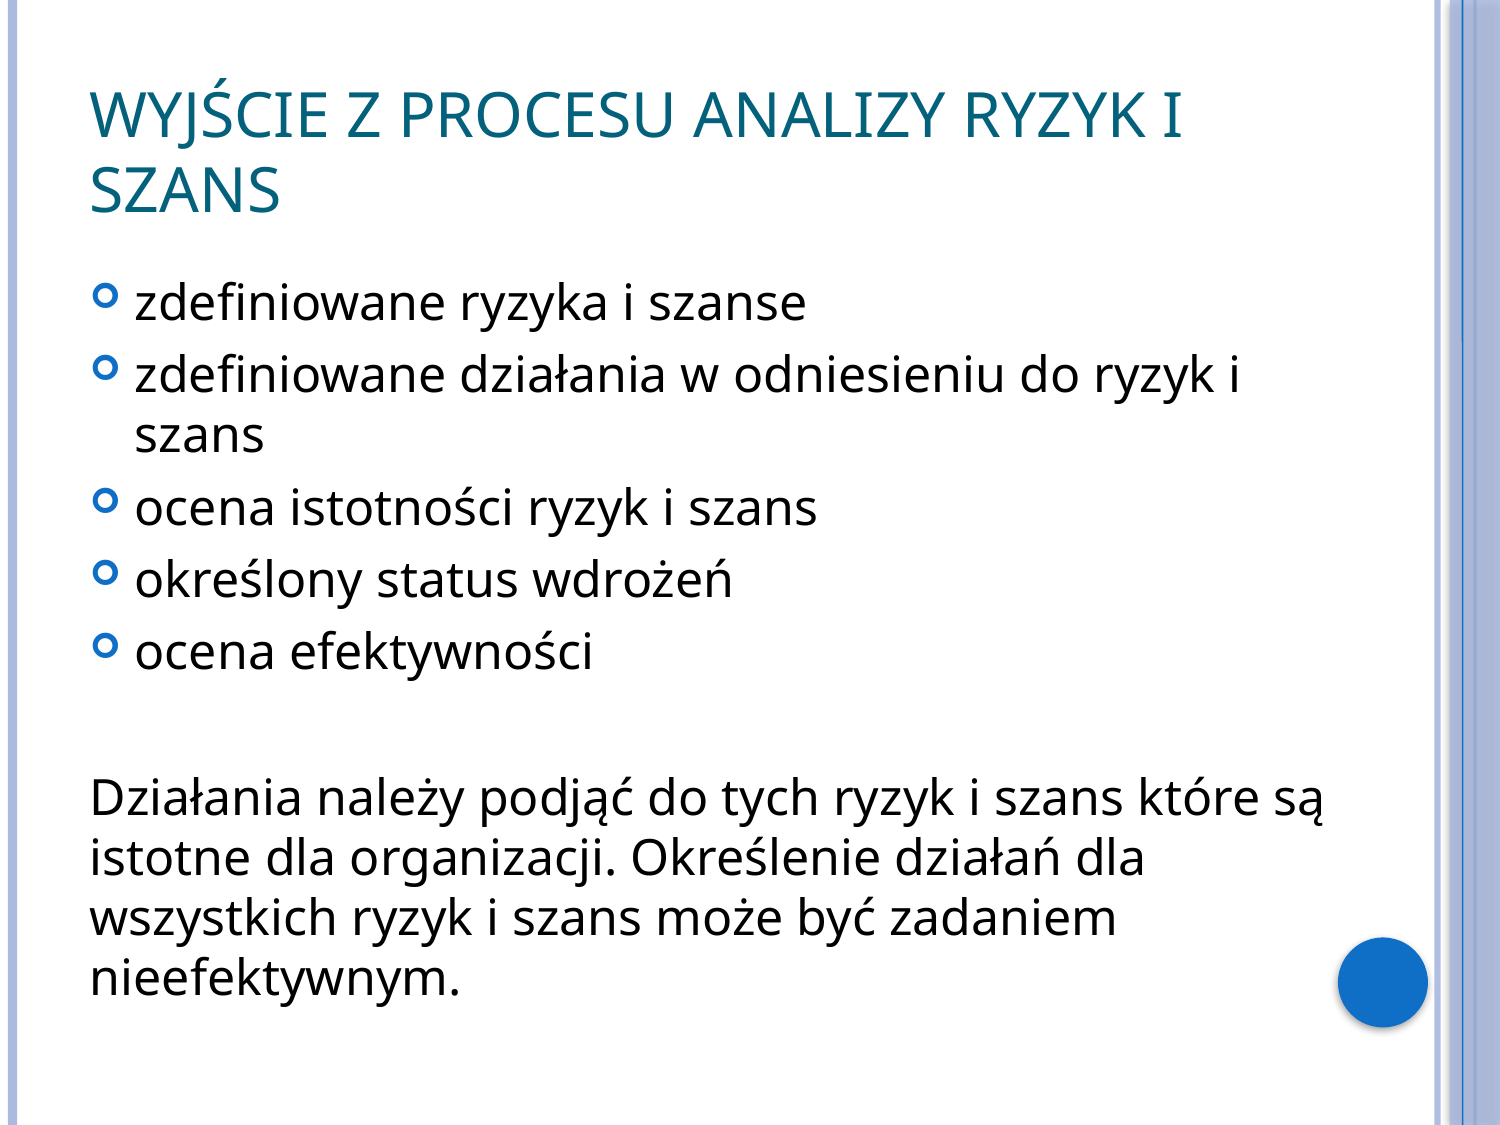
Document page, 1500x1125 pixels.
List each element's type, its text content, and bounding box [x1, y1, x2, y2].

list zdefiniowane ryzyka i szanse zdefiniowane działania w odniesieniu do ryzyk i szans ocena istotności ryzyk i szans określony status wdrożeń ocena efektywności Działania należy podjąć do tych ryzyk i szans które są istotne dla organizacji. Określenie działań dla wszystkich ryzyk i szans może być zadaniem nieefektywnym. [75, 262, 1353, 1062]
title Wyjście z procesu analizy ryzyk i szans [75, 45, 1300, 233]
